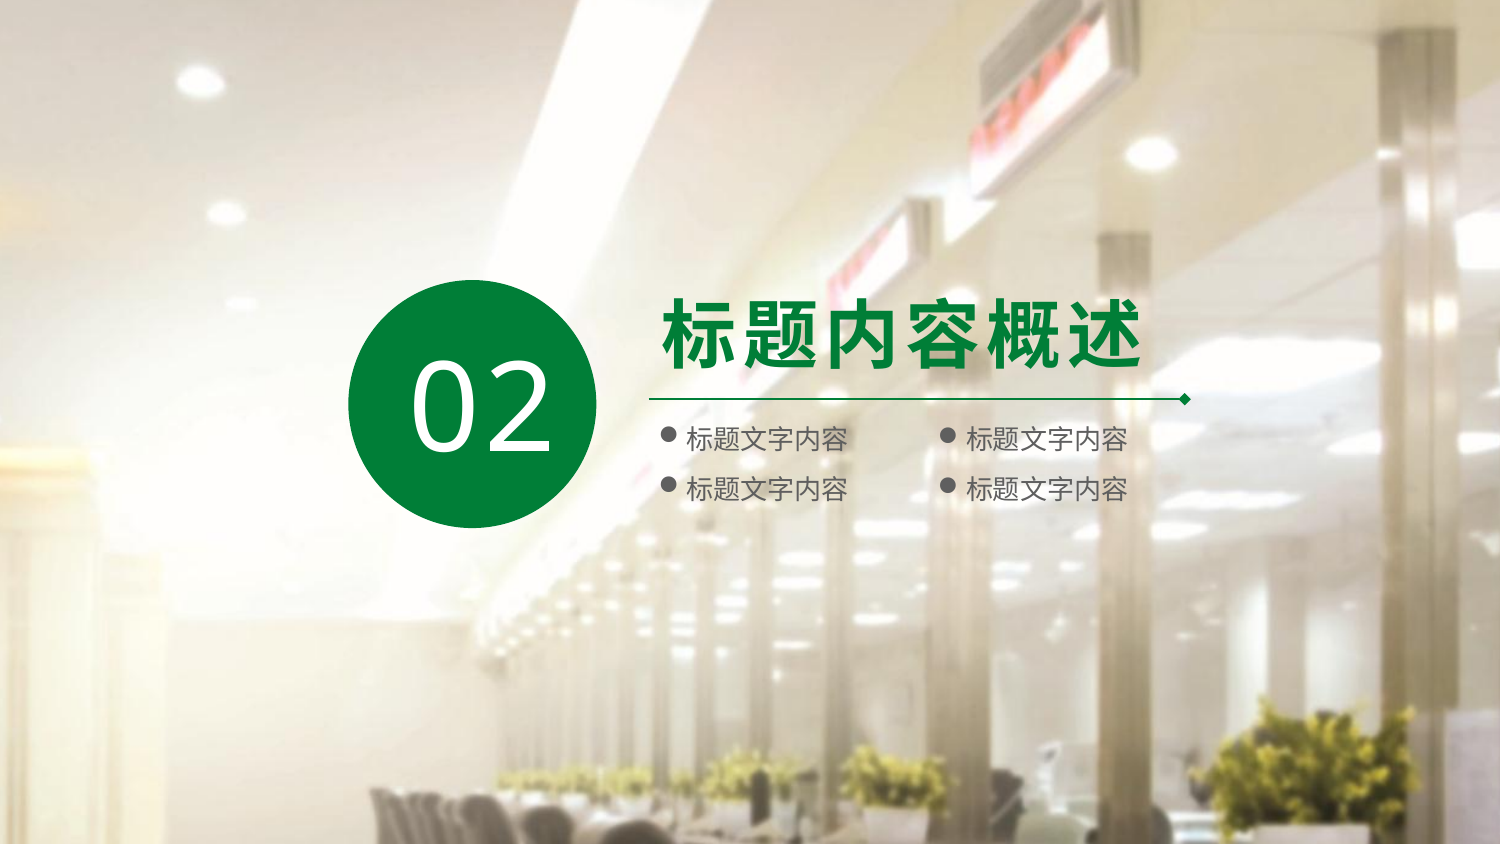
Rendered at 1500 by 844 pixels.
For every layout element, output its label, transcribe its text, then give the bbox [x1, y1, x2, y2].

text_box 标题文字内容 [937, 472, 1268, 506]
picture [0, 0, 1500, 844]
text_box 标题文字内容 [658, 472, 937, 505]
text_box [348, 279, 597, 529]
text_box 标题文字内容 [658, 422, 937, 455]
text_box 标题文字内容 [937, 422, 1268, 456]
text_box 标题内容概述 [647, 280, 1159, 385]
